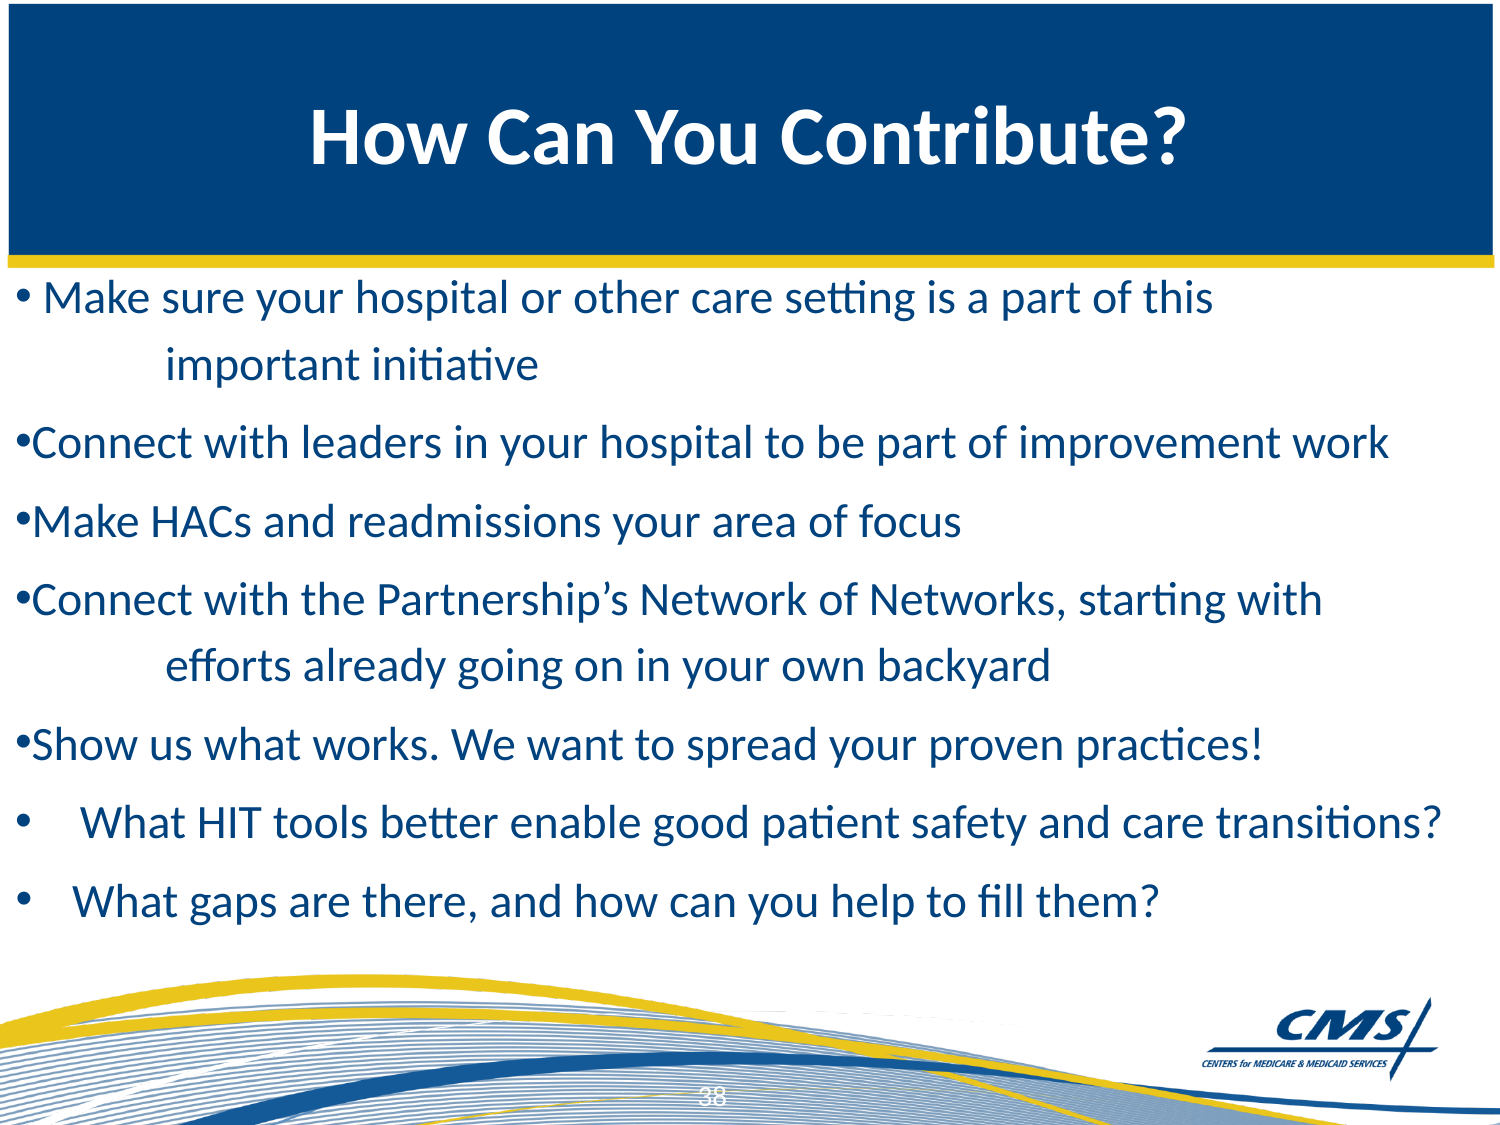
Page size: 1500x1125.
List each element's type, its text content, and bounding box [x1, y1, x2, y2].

slide_number 38 [392, 1065, 743, 1125]
picture [0, 0, 1500, 249]
picture [0, 924, 1500, 1125]
list Make sure your hospital or other care setting is a part of this important initiative Connect with leaders in your hospital to be part of improvement work Make HACs and readmissions your area of focus Connect with the Partnership’s Network of Networks, starting with efforts already going on in your own backyard Show us what works. We want to spread your proven practices! What HIT tools better enable good patient safety and care transitions? What gaps are there, and how can you help to fill them? [0, 249, 1500, 924]
text_box How Can You Contribute? [24, 37, 1475, 225]
